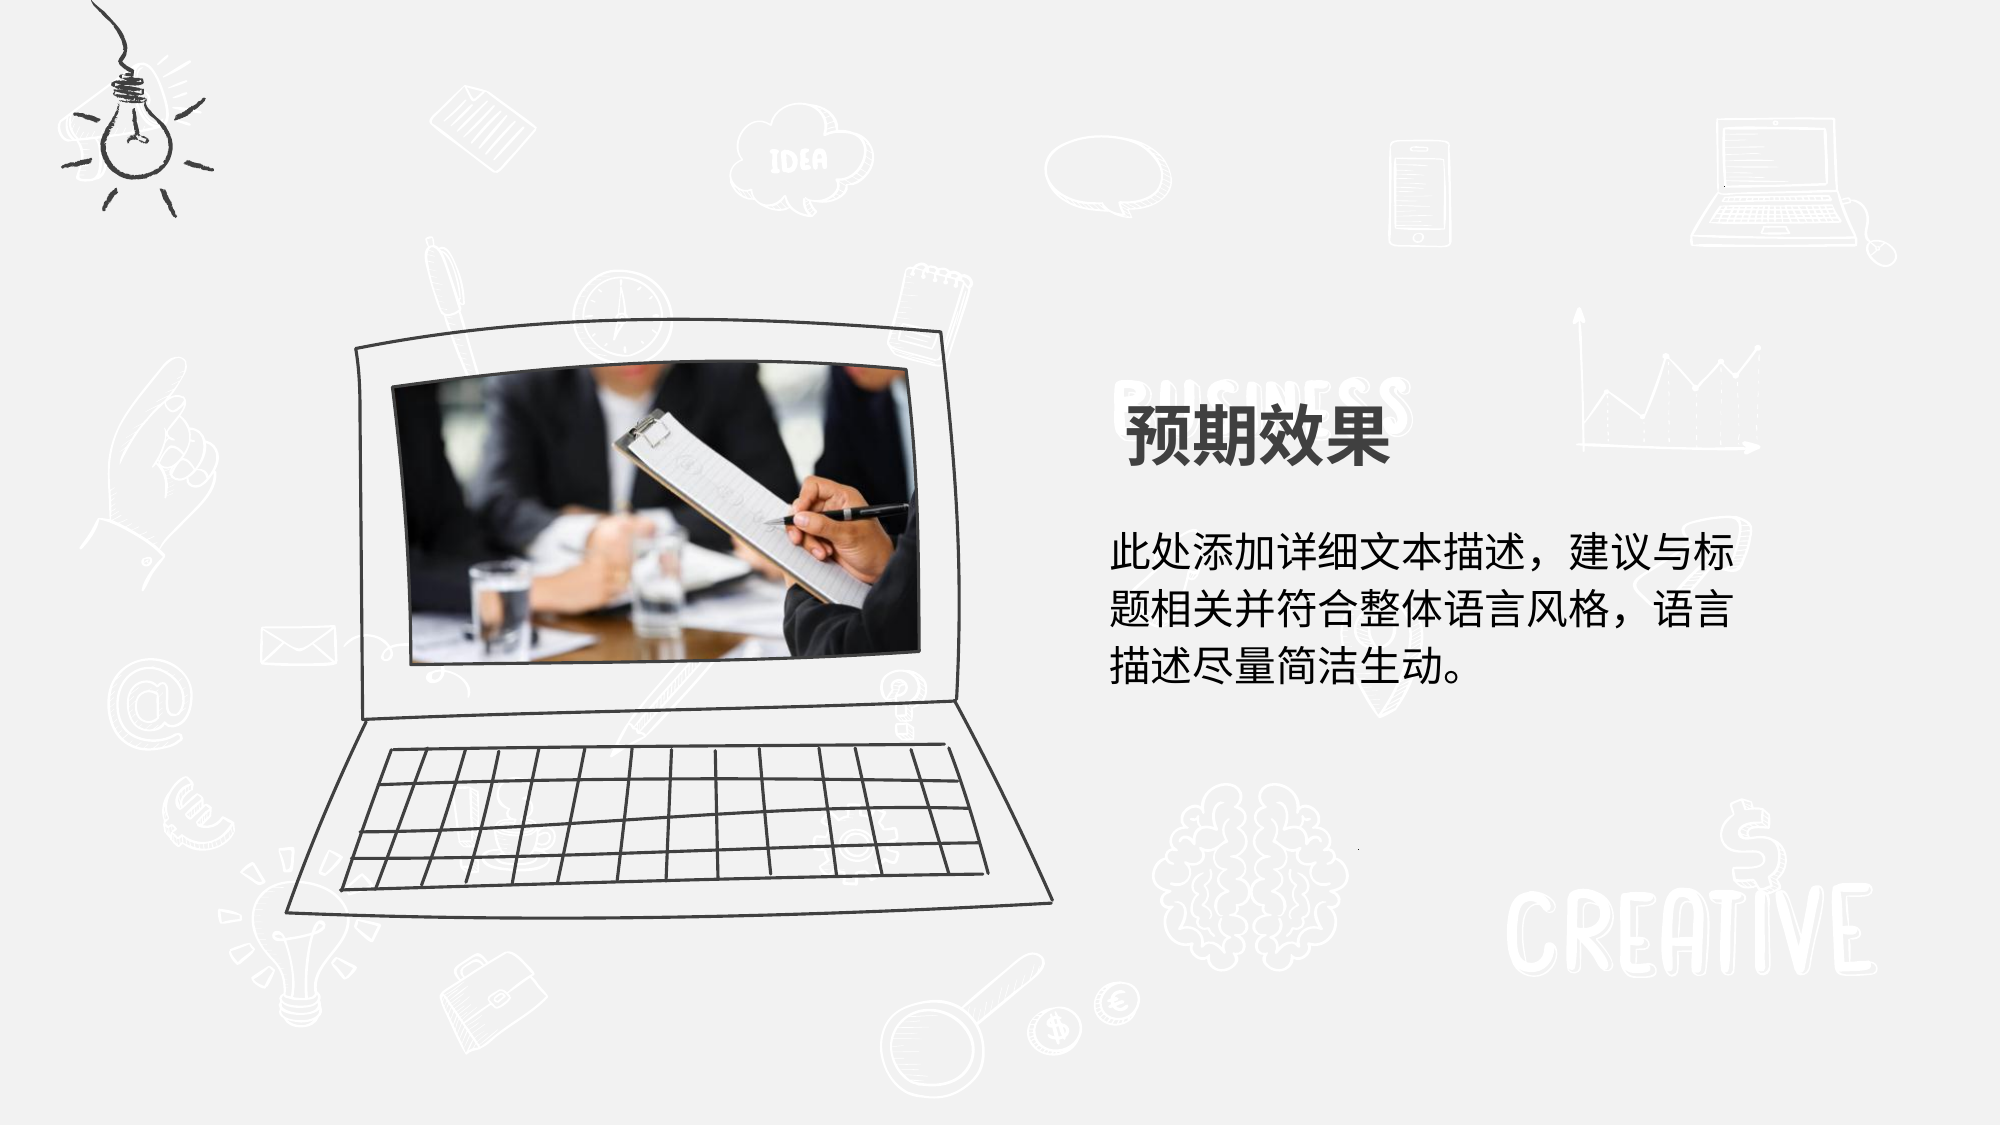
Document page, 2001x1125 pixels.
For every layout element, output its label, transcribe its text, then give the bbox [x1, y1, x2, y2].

text_box 预期效果 [1110, 375, 1542, 482]
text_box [286, 310, 1053, 924]
text_box 此处添加详细文本描述，建议与标题相关并符合整体语言风格，语言描述尽量简洁生动。 [1094, 511, 1752, 697]
